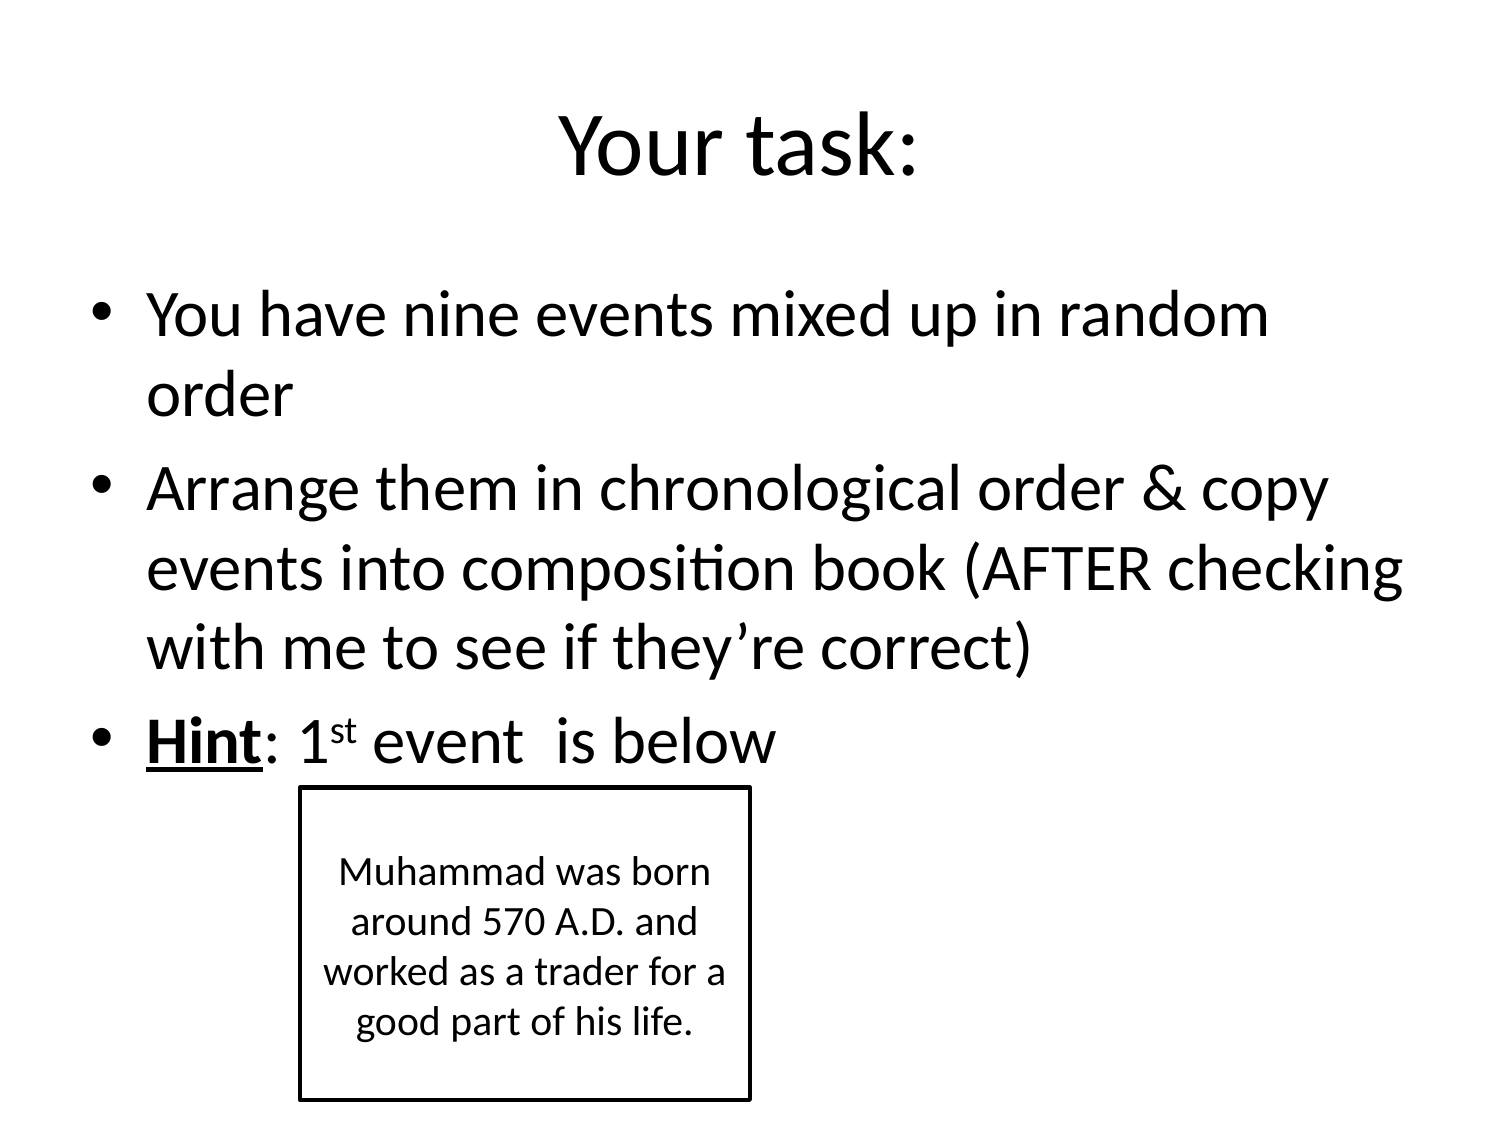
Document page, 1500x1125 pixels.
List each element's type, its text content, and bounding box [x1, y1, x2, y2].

title Your task: [75, 45, 1425, 233]
list You have nine events mixed up in random order Arrange them in chronological order & copy events into composition book (AFTER checking with me to see if they’re correct) Hint: 1st event is below [75, 262, 1425, 1005]
text_box Muhammad was born around 570 A.D. and worked as a trader for a good part of his life. [298, 785, 752, 1102]
